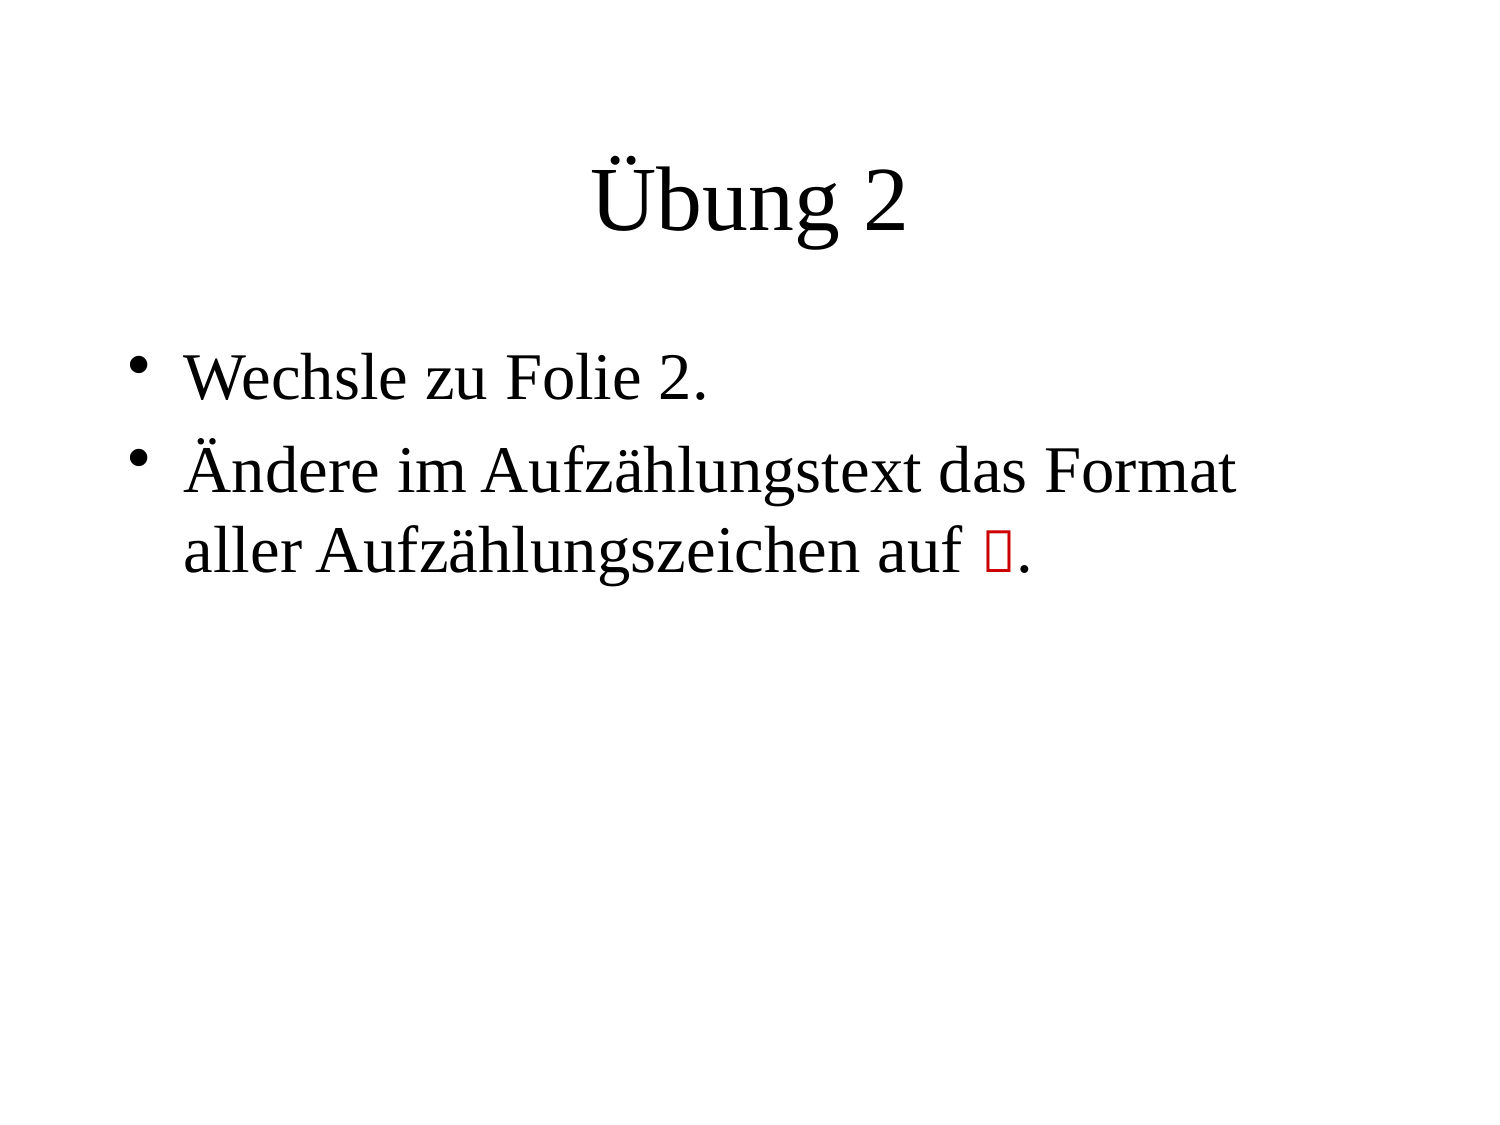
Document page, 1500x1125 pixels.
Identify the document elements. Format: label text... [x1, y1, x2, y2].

title Übung 2 [112, 99, 1388, 288]
list Wechsle zu Folie 2. Ändere im Aufzählungstext das Format aller Aufzählungszeichen auf . [112, 324, 1388, 1001]
